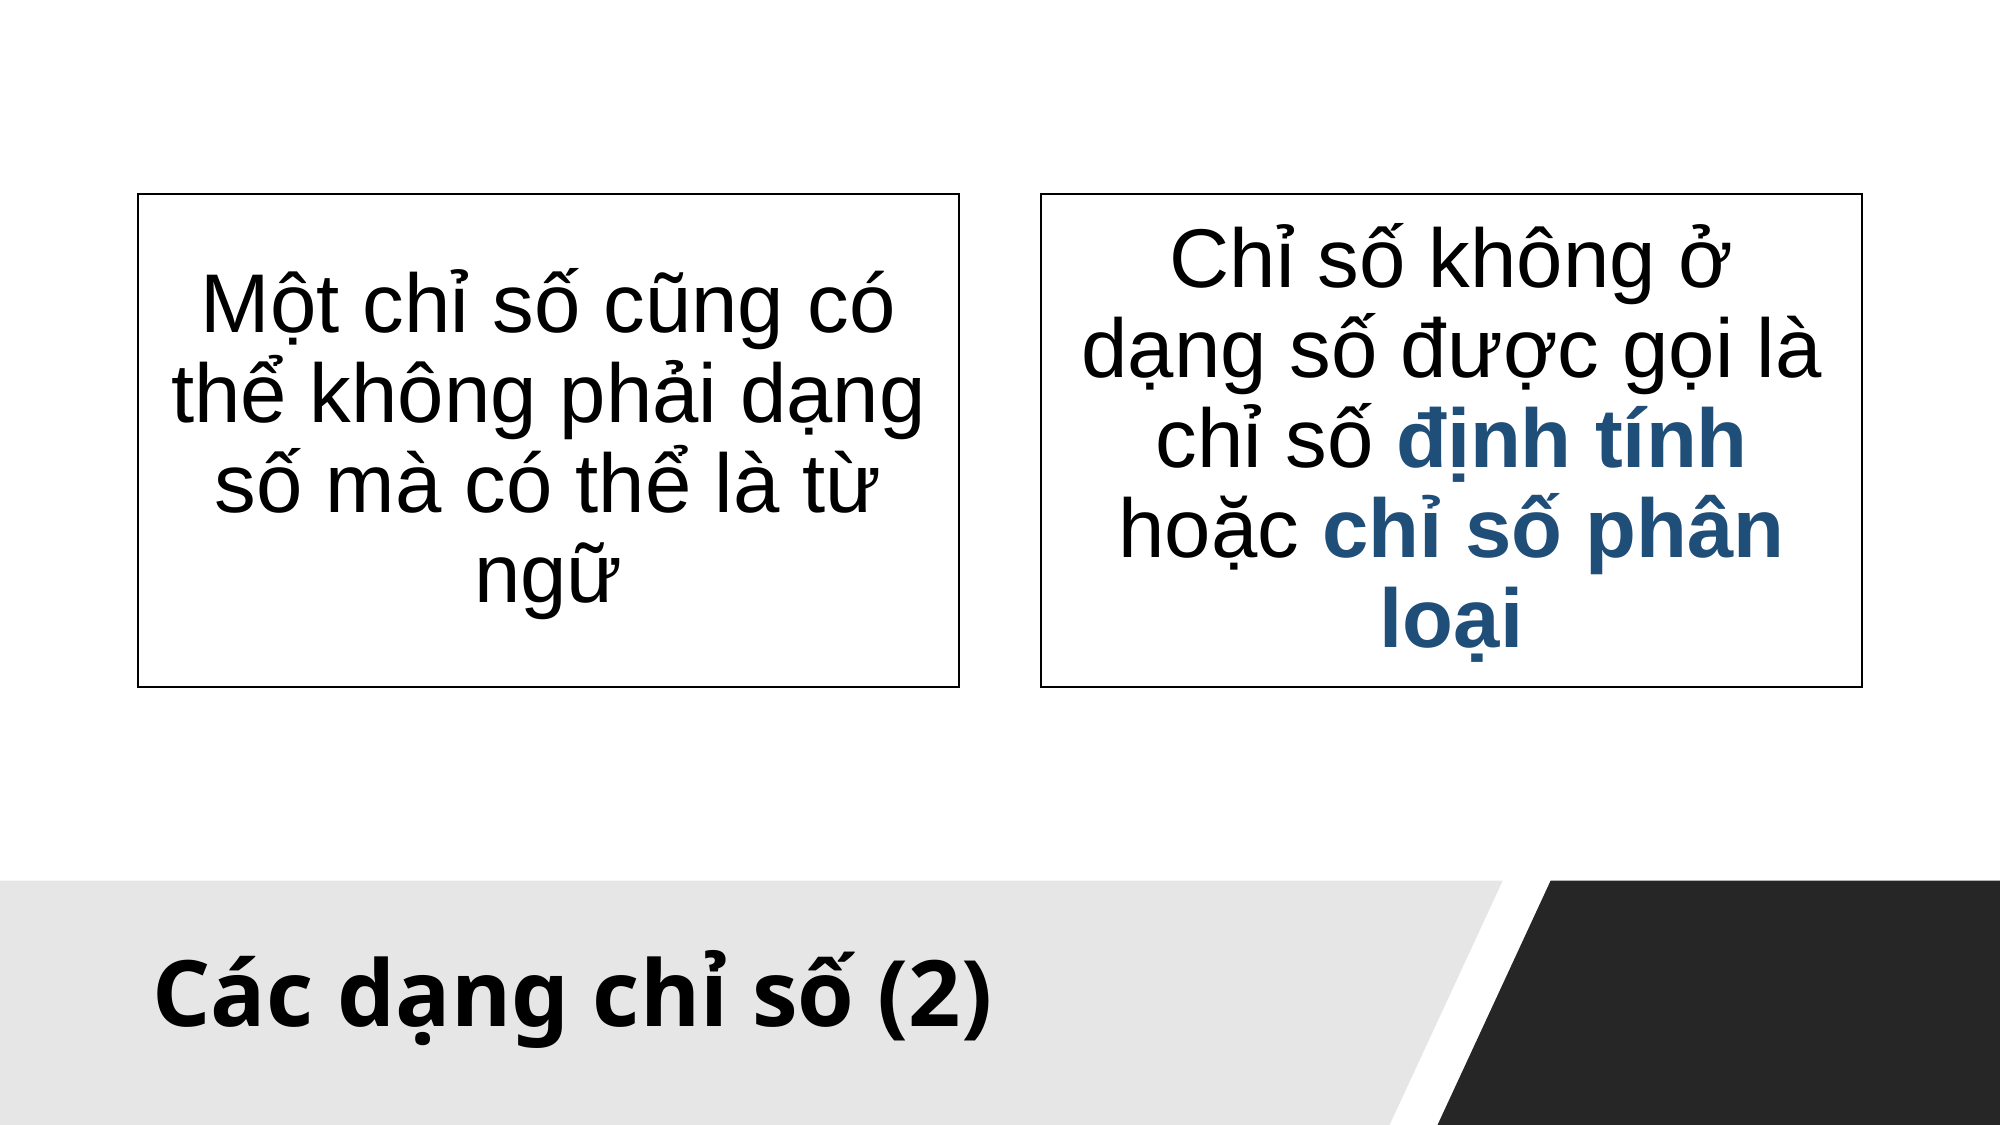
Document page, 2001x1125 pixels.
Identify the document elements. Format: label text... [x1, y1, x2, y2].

slide_number 16 [1412, 1042, 1863, 1103]
text_box [1436, 879, 2000, 1125]
text_box [0, 879, 1505, 1125]
title Các dạng chỉ số (2) [137, 907, 1404, 1087]
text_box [137, 105, 1863, 775]
